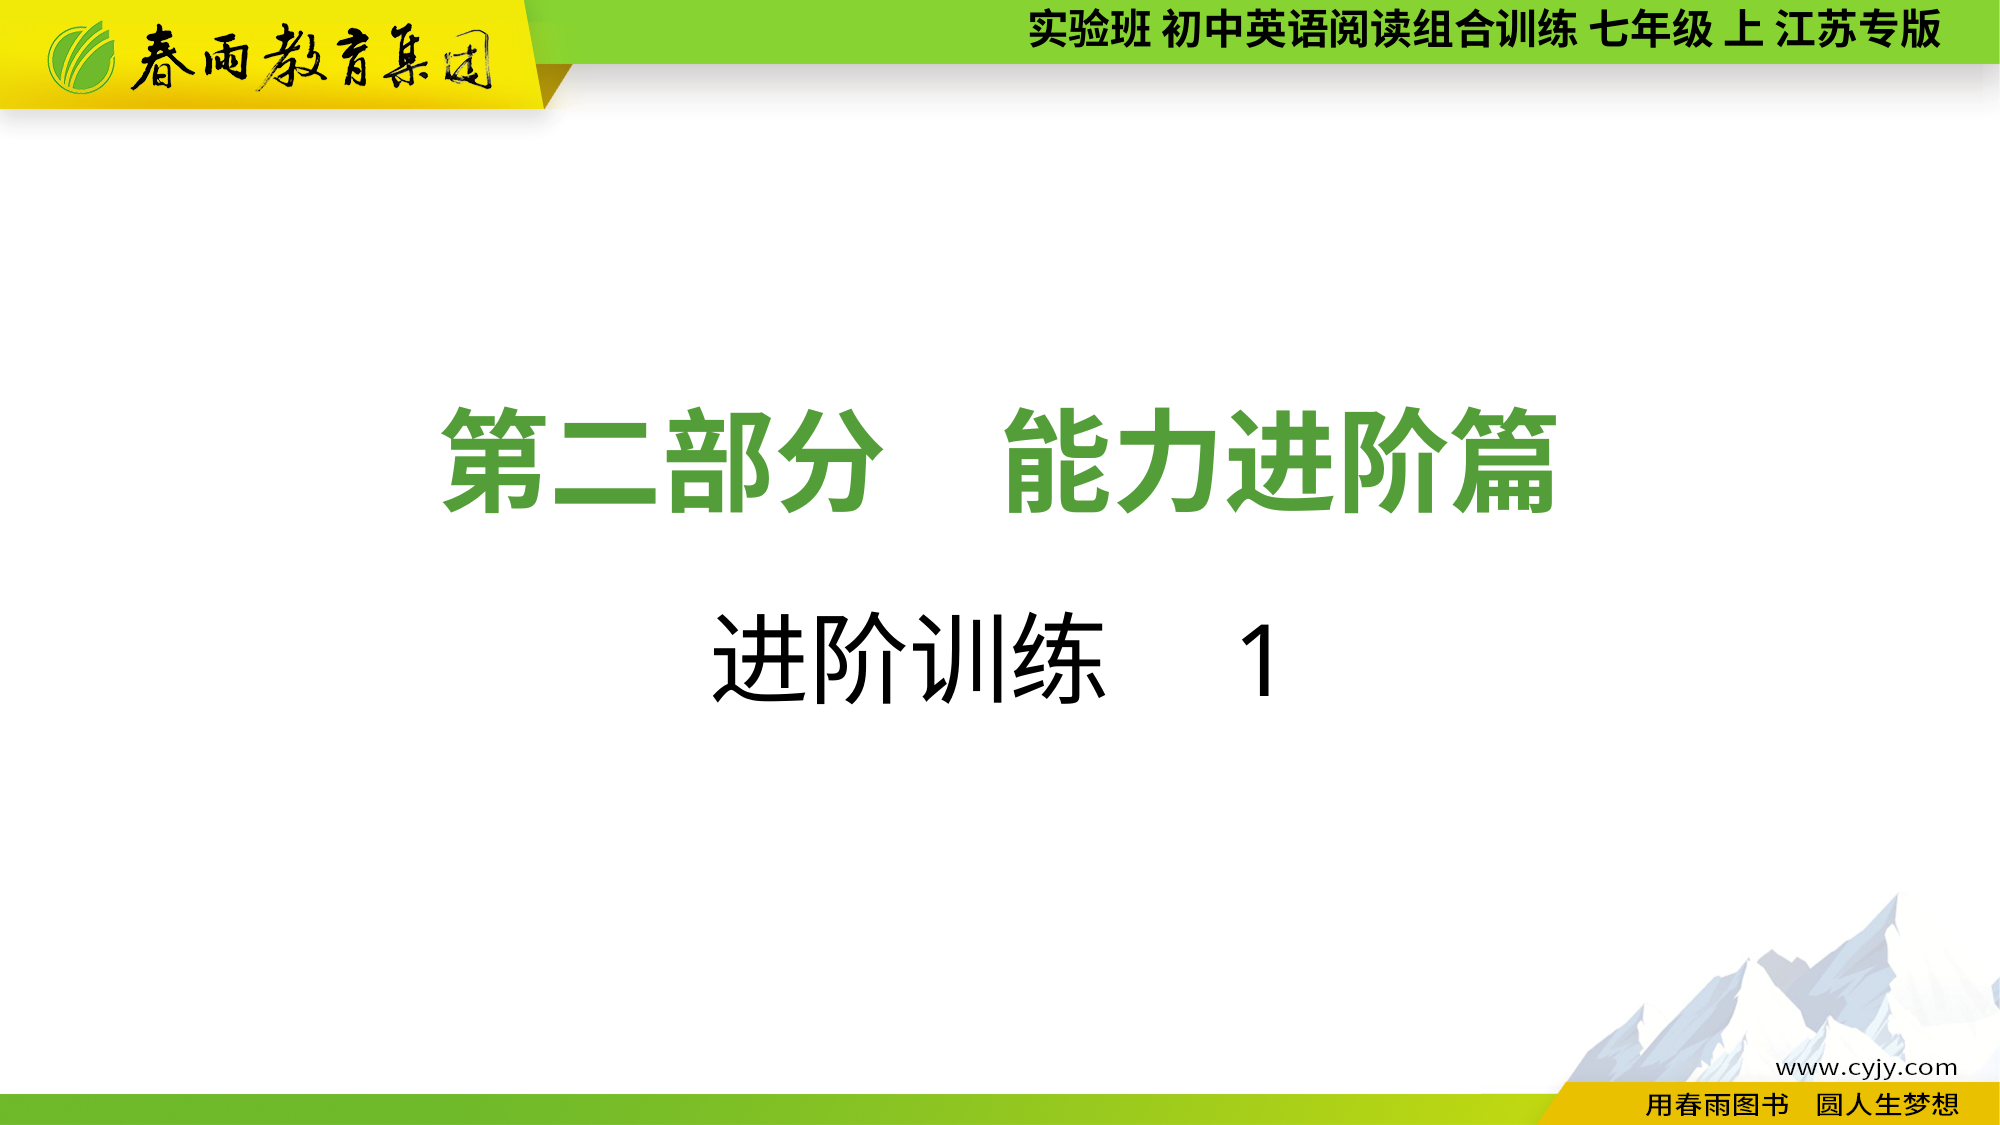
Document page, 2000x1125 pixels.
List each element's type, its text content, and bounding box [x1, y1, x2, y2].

text_box 进阶训练 1 [54, 528, 1946, 724]
text_box 第二部分 能力进阶篇 [54, 316, 1946, 528]
picture [0, 0, 2000, 1125]
